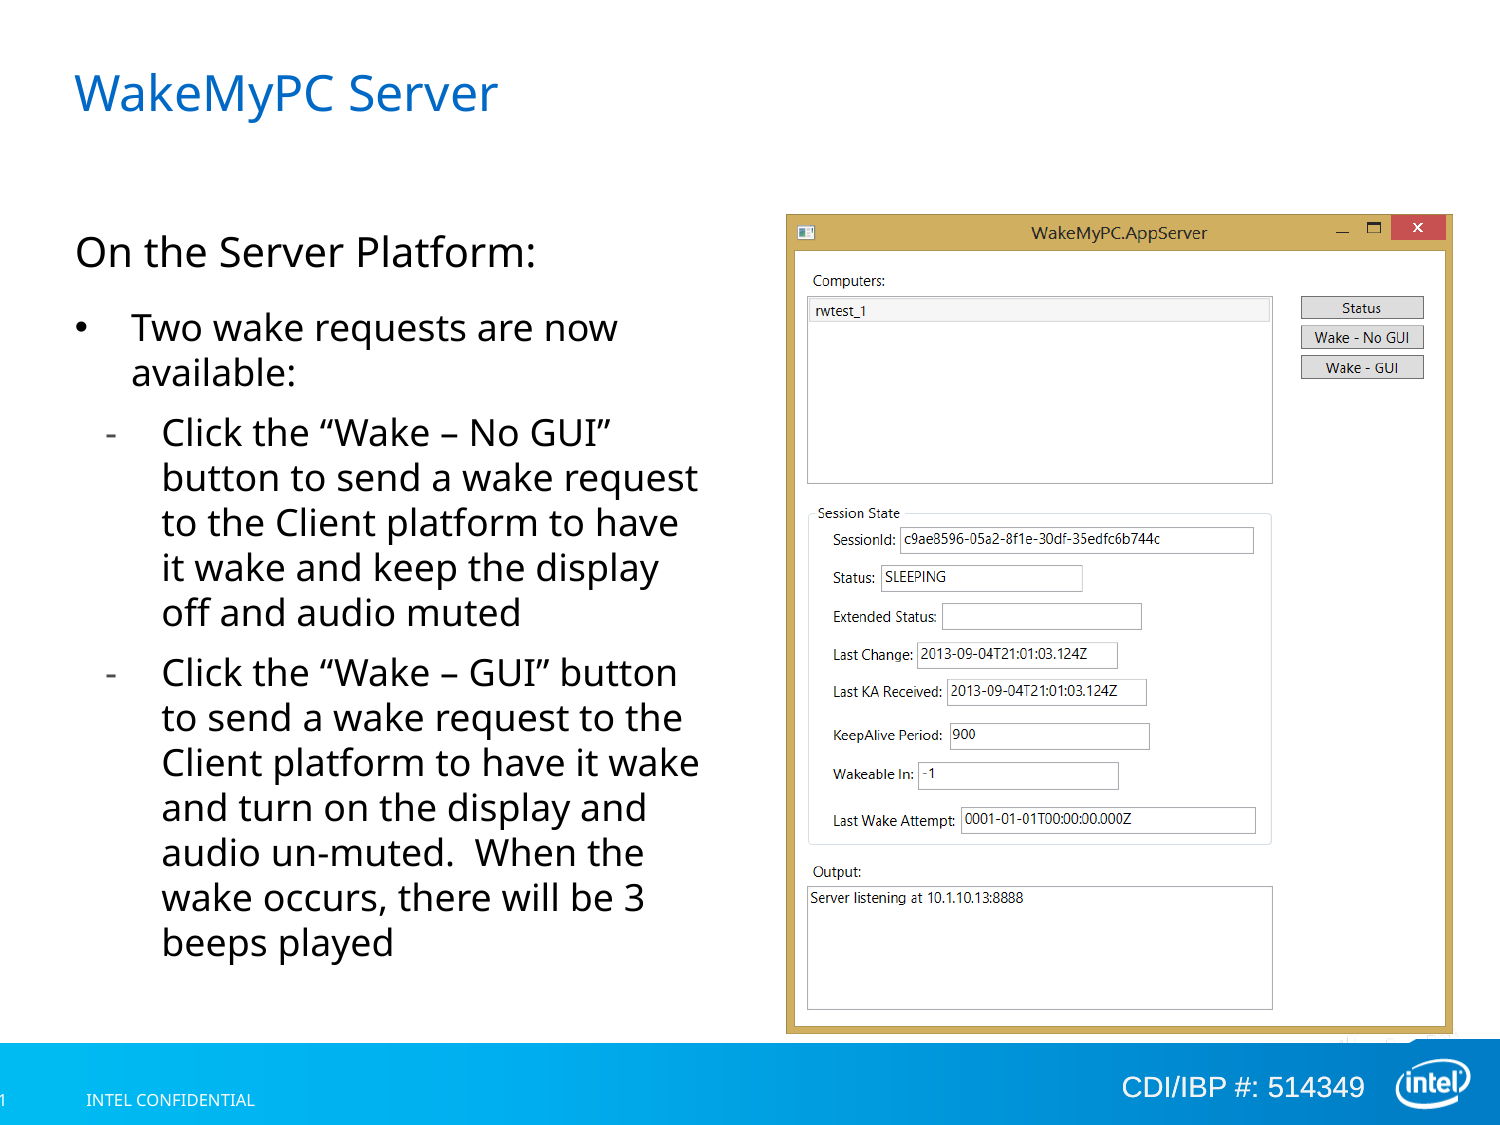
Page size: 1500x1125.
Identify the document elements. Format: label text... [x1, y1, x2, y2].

title WakeMyPC Server [74, 66, 1402, 214]
list On the Server Platform: Two wake requests are now available: Click the “Wake – No GUI” button to send a wake request to the Client platform to have it wake and keep the display off and audio muted Click the “Wake – GUI” button to send a wake request to the Client platform to have it wake and turn on the display and audio un-muted. When the wake occurs, there will be 3 beeps played [74, 226, 707, 971]
picture [1244, 1091, 1254, 1125]
picture [1289, 1097, 1296, 1125]
picture [1307, 1092, 1314, 1125]
picture [0, 214, 1500, 1125]
